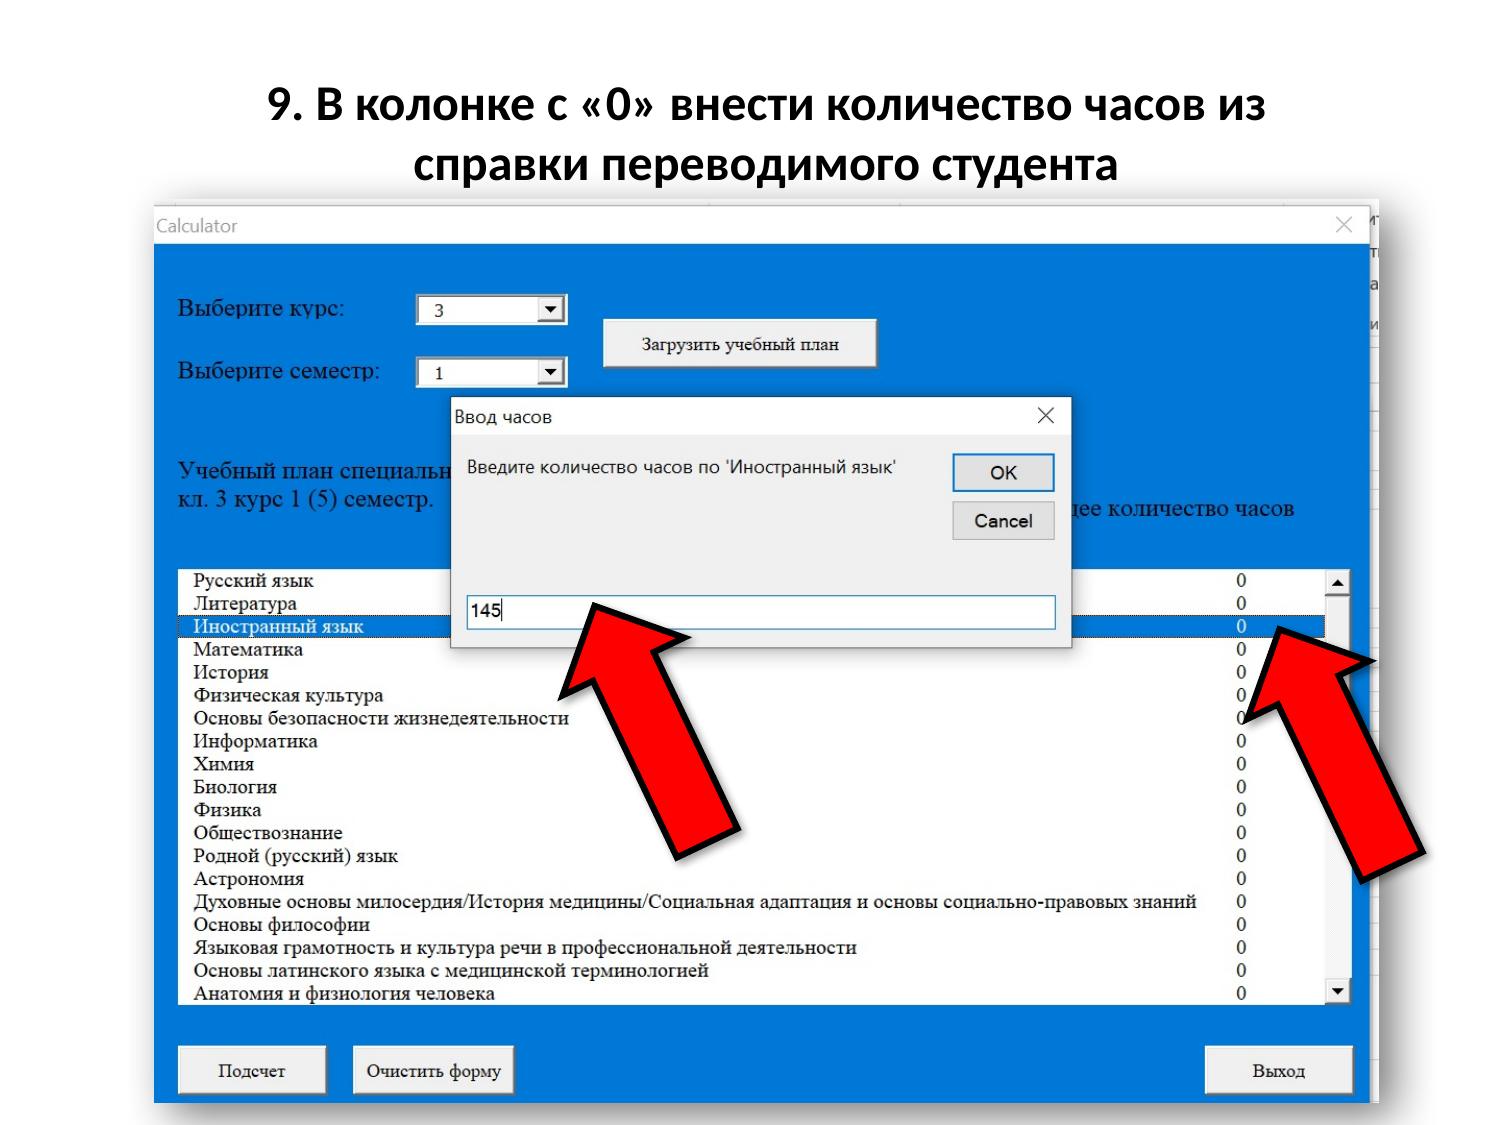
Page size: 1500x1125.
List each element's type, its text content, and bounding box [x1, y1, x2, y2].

text_box 9. В колонке с «0» внести количество часов из справки переводимого студента [173, 63, 1360, 185]
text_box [154, 199, 1403, 1103]
